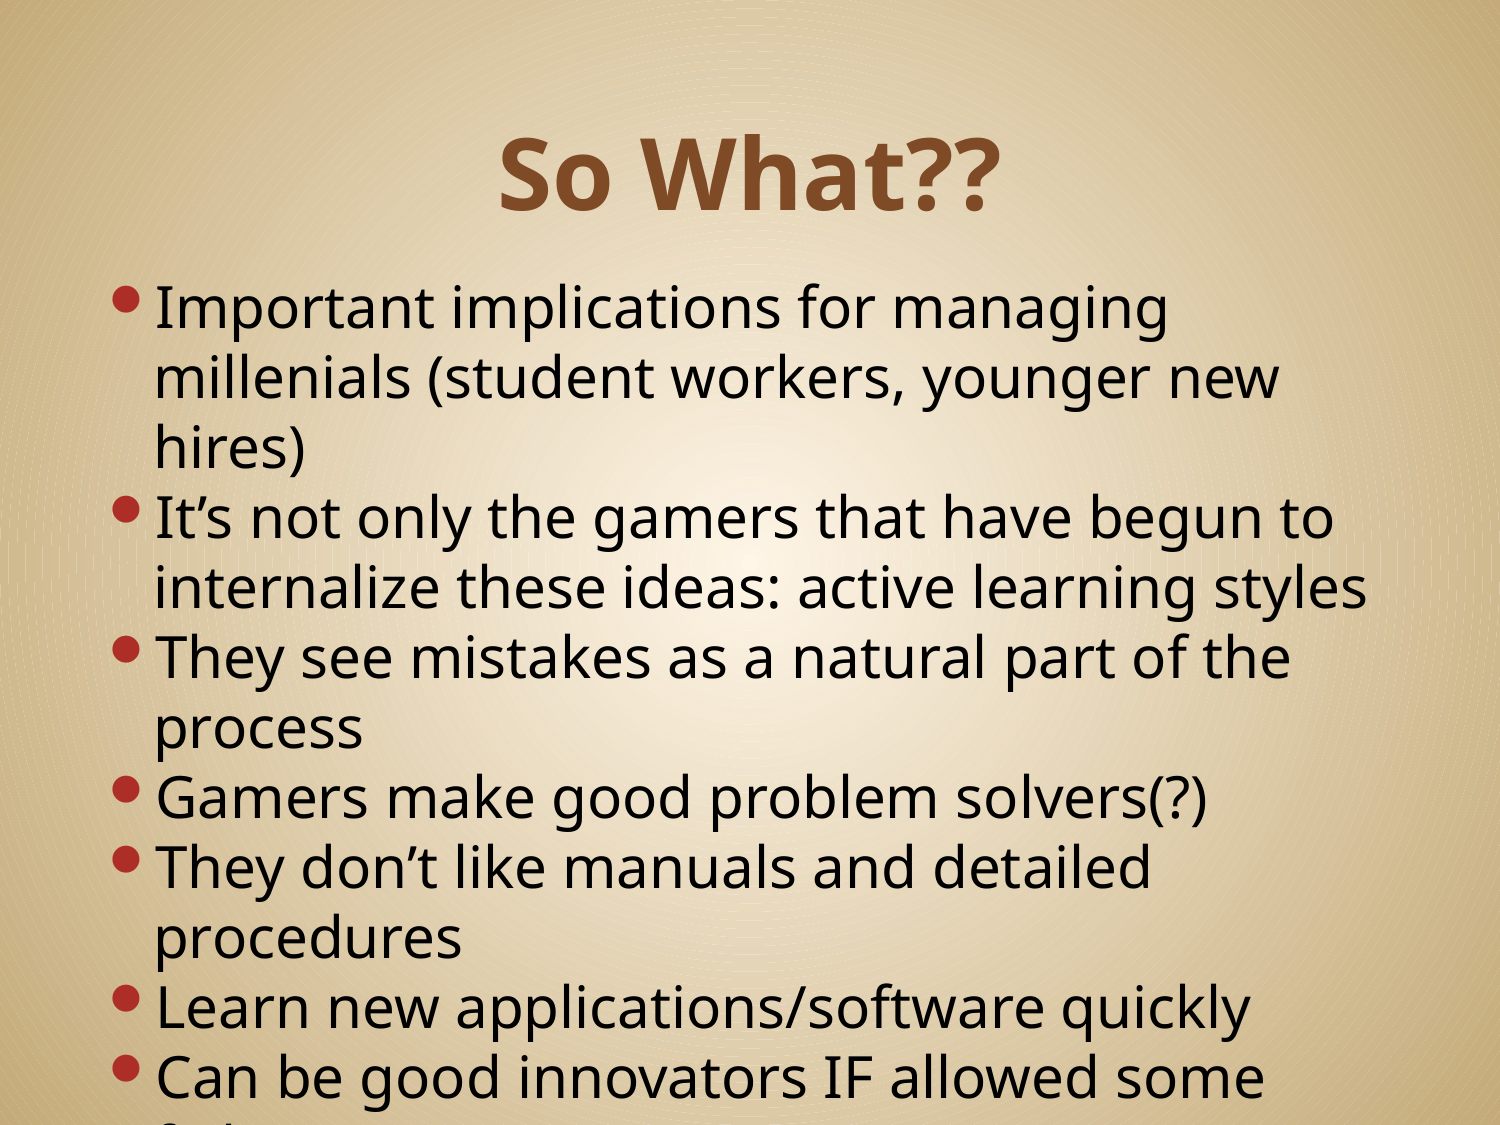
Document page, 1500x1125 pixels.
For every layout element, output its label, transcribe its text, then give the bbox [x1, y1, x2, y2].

list Important implications for managing millenials (student workers, younger new hires) It’s not only the gamers that have begun to internalize these ideas: active learning styles They see mistakes as a natural part of the process Gamers make good problem solvers(?) They don’t like manuals and detailed procedures Learn new applications/software quickly Can be good innovators IF allowed some failures [74, 262, 1426, 1006]
title So What?? [75, 50, 1425, 238]
